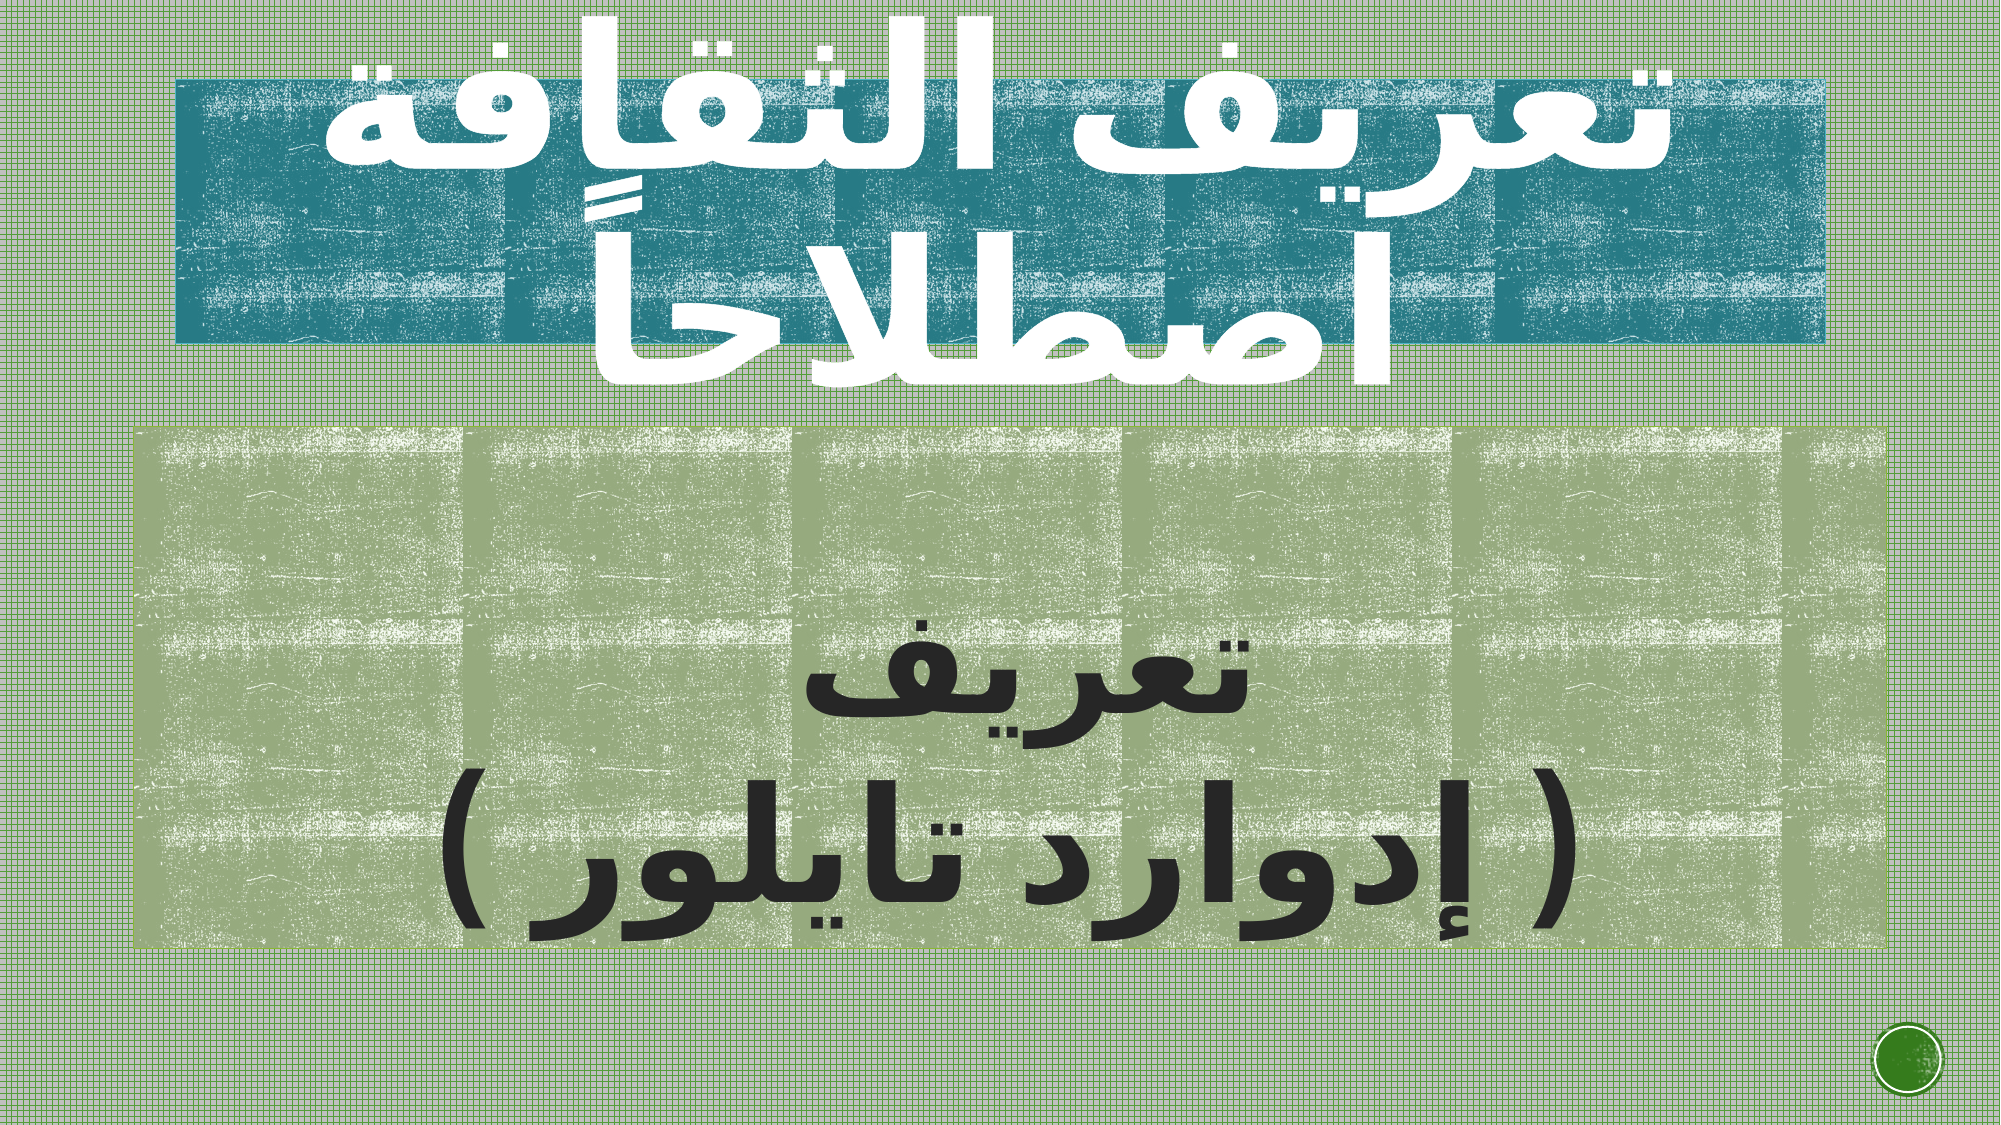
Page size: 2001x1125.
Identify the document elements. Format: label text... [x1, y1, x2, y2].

title تعريف الثقافة اصطلاحاً [175, 79, 1826, 344]
list تعريف ( إدوارد تايلور ) [133, 426, 1887, 949]
